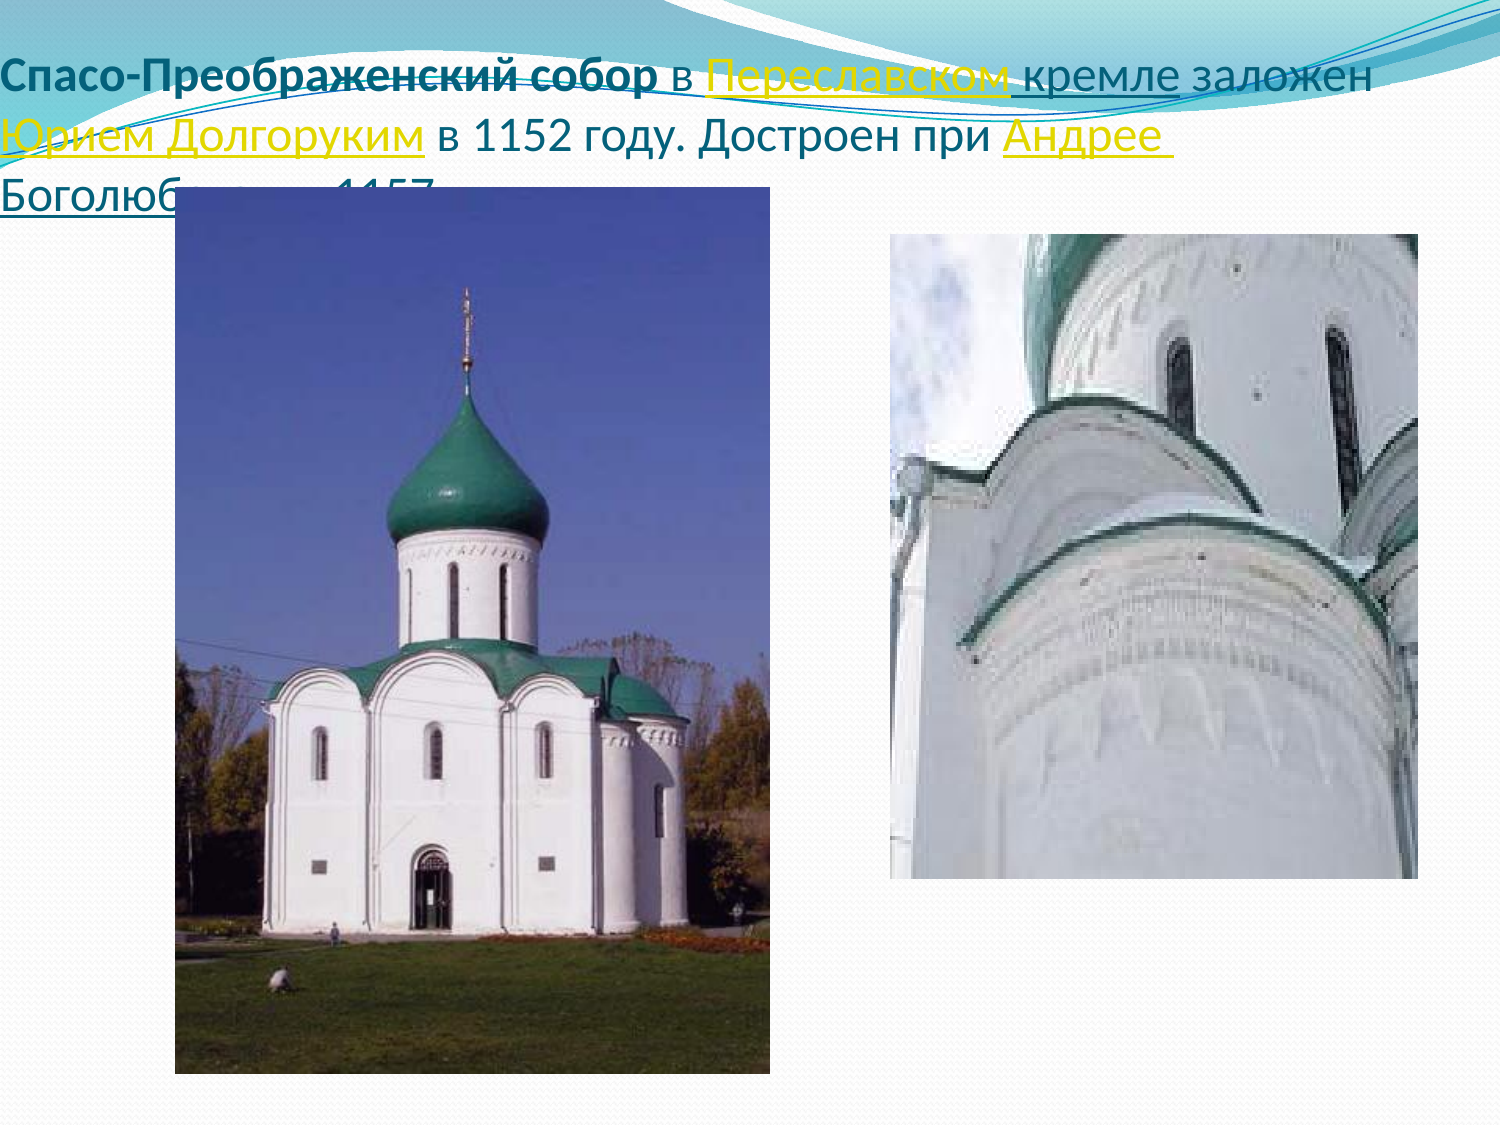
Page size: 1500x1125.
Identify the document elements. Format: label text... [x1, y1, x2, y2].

title Спасо-Преображенский собор в Переславском кремле заложен Юрием Долгоруким в 1152 году. Достроен при Андрее Боголюбском в 1157. [0, 46, 1430, 282]
picture [175, 187, 770, 1074]
picture [890, 234, 1419, 880]
